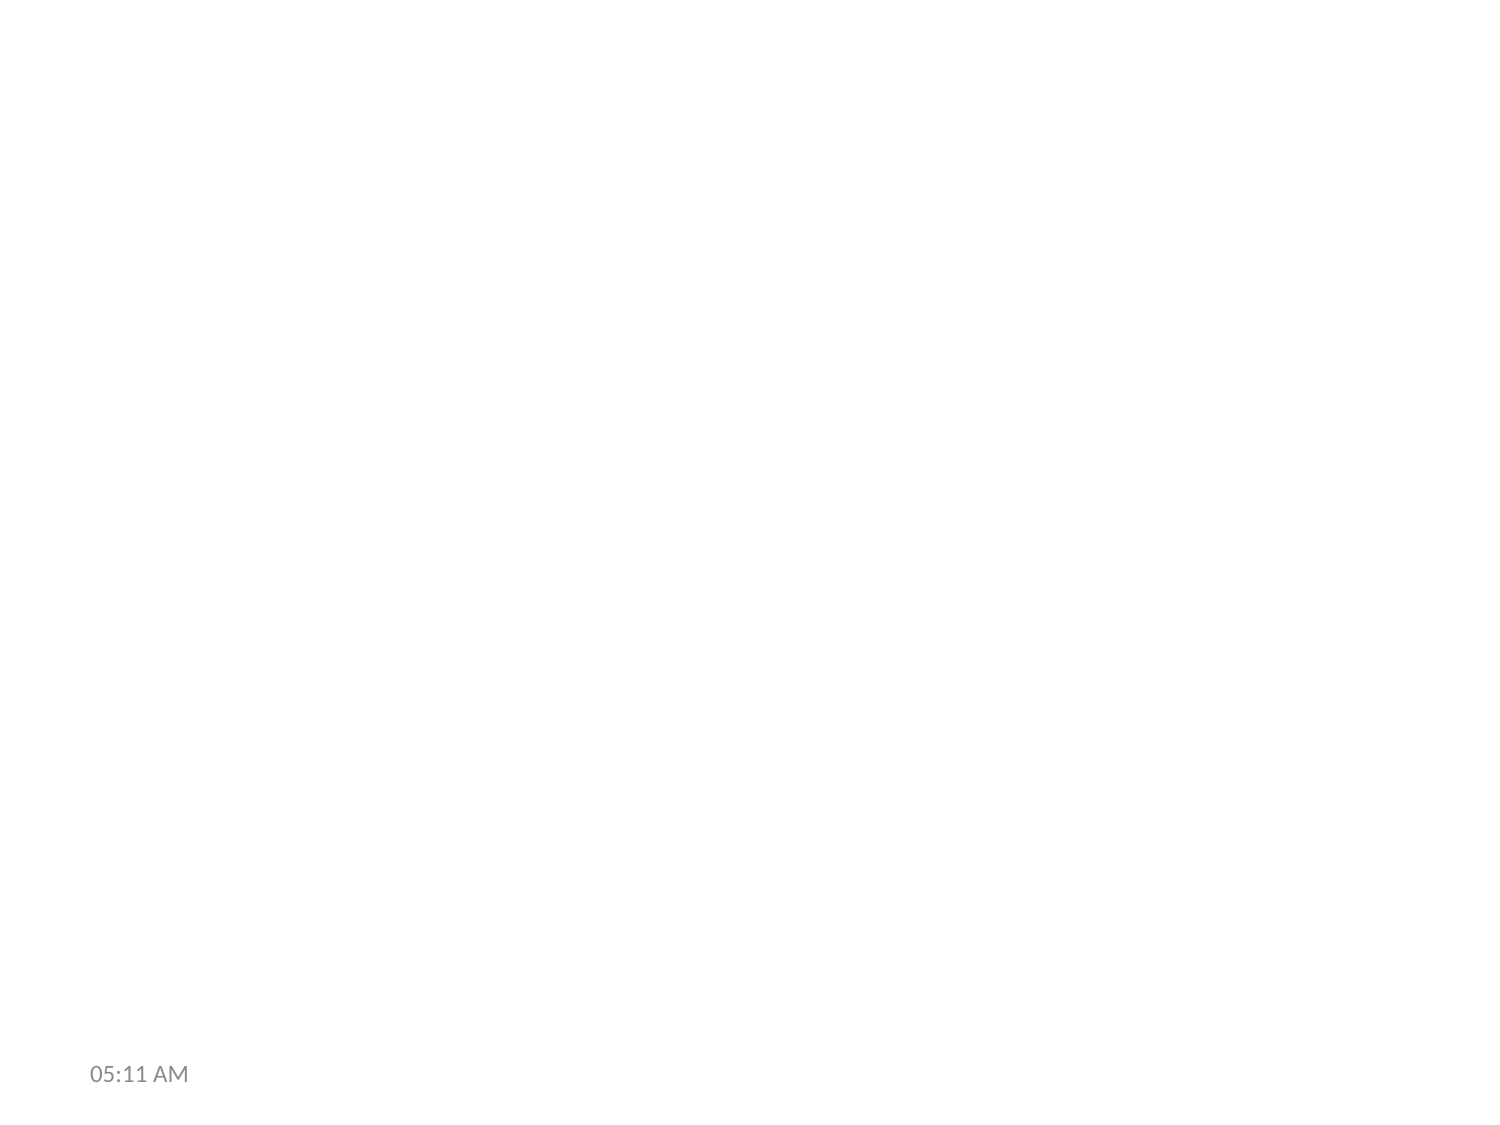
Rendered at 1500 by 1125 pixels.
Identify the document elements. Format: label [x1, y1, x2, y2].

slide_number [75, 1042, 425, 1103]
